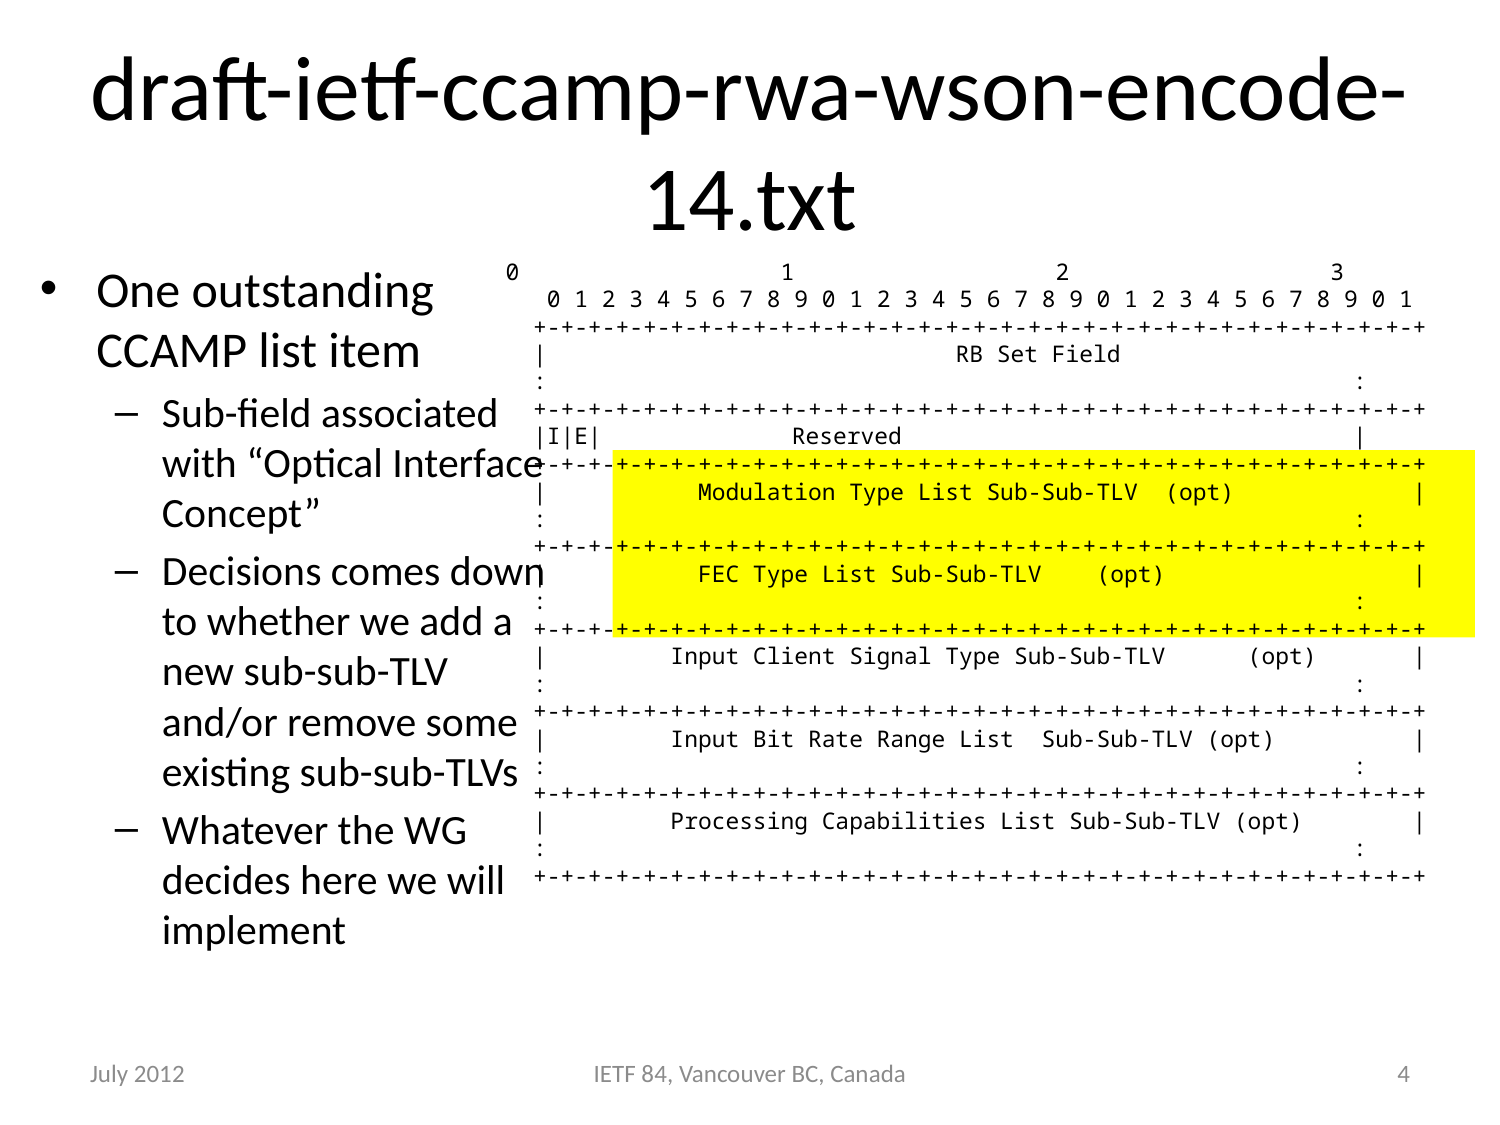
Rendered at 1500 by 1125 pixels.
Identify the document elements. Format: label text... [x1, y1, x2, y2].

slide_number 4 [1074, 1042, 1425, 1103]
text_box 0 1 2 3 0 1 2 3 4 5 6 7 8 9 0 1 2 3 4 5 6 7 8 9 0 1 2 3 4 5 6 7 8 9 0 1 +-+-+-+-+-+-+-+-+-+-+-+-+-+-+-+-+-+-+-+-+-+-+-+-+-+-+-+-+-+-+-+-+ | RB Set Field | : : +-+-+-+-+-+-+-+-+-+-+-+-+-+-+-+-+-+-+-+-+-+-+-+-+-+-+-+-+-+-+-+-+ |I|E| Reserved | +-+-+-+-+-+-+-+-+-+-+-+-+-+-+-+-+-+-+-+-+-+-+-+-+-+-+-+-+-+-+-+-+ | Modulation Type List Sub-Sub-TLV (opt) | : : +-+-+-+-+-+-+-+-+-+-+-+-+-+-+-+-+-+-+-+-+-+-+-+-+-+-+-+-+-+-+-+-+ | FEC Type List Sub-Sub-TLV (opt) | : : +-+-+-+-+-+-+-+-+-+-+-+-+-+-+-+-+-+-+-+-+-+-+-+-+-+-+-+-+-+-+-+-+ | Input Client Signal Type Sub-Sub-TLV (opt) | : : +-+-+-+-+-+-+-+-+-+-+-+-+-+-+-+-+-+-+-+-+-+-+-+-+-+-+-+-+-+-+-+-+ | Input Bit Rate Range List Sub-Sub-TLV (opt) | : : +-+-+-+-+-+-+-+-+-+-+-+-+-+-+-+-+-+-+-+-+-+-+-+-+-+-+-+-+-+-+-+-+ | Processing Capabilities List Sub-Sub-TLV (opt) | : : +-+-+-+-+-+-+-+-+-+-+-+-+-+-+-+-+-+-+-+-+-+-+-+-+-+-+-+-+-+-+-+-+ [477, 249, 1500, 924]
list One outstanding CCAMP list item Sub-field associated with “Optical Interface Concept” Decisions comes down to whether we add a new sub-sub-TLV and/or remove some existing sub-sub-TLVs Whatever the WG decides here we will implement [24, 249, 563, 963]
footer IETF 84, Vancouver BC, Canada [512, 1042, 988, 1103]
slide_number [75, 1042, 425, 1103]
title draft-ietf-ccamp-rwa-wson-encode-14.txt [74, 44, 1426, 233]
